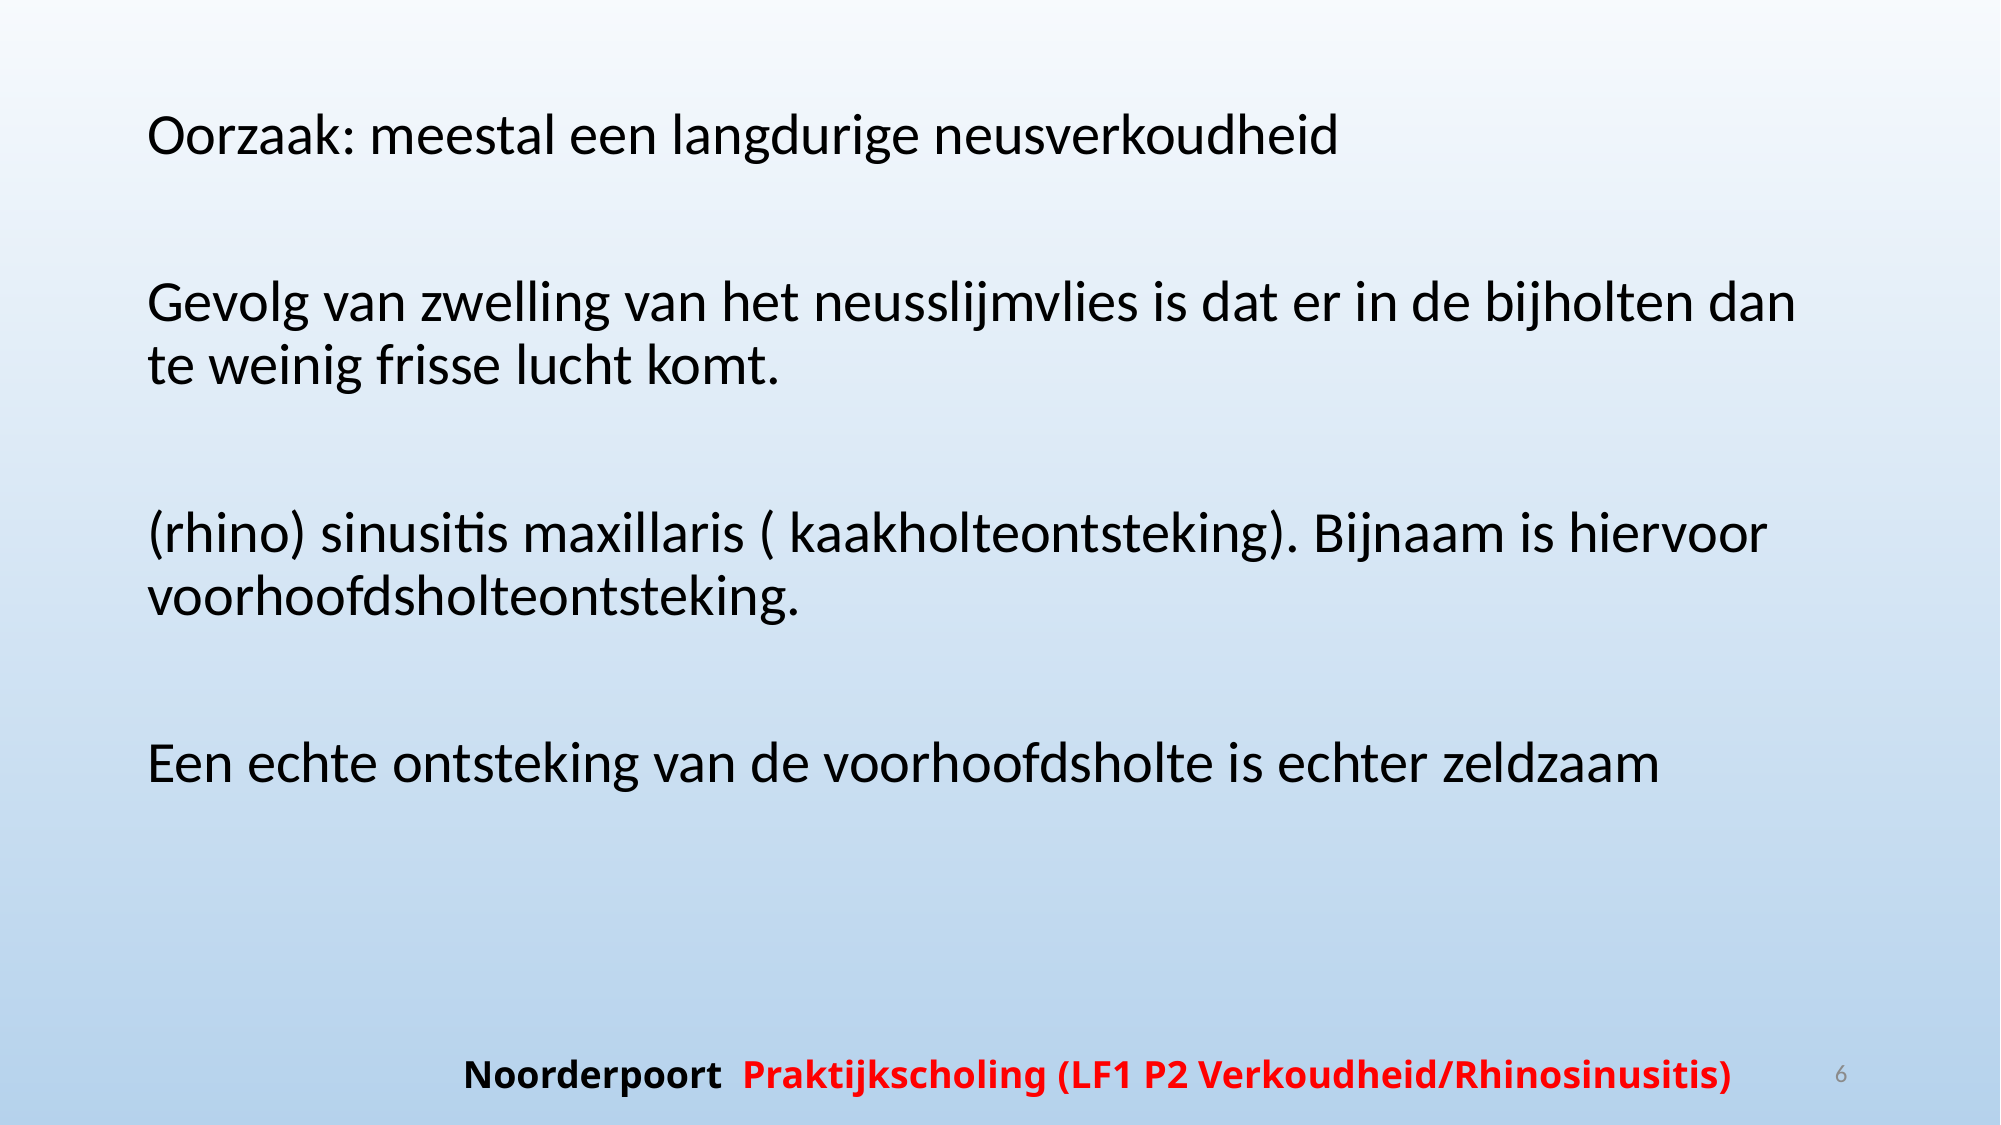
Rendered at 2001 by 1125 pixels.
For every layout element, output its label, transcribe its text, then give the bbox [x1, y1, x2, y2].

list Oorzaak: meestal een langdurige neusverkoudheid Gevolg van zwelling van het neusslijmvlies is dat er in de bijholten dan te weinig frisse lucht komt. (rhino) sinusitis maxillaris ( kaakholteontsteking). Bijnaam is hiervoor voorhoofdsholteontsteking. Een echte ontsteking van de voorhoofdsholte is echter zeldzaam [132, 96, 1863, 1014]
slide_number 6 [1412, 1042, 1863, 1103]
text_box Noorderpoort Praktijkscholing (LF1 P2 Verkoudheid/Rhinosinusitis) [448, 1043, 1787, 1104]
